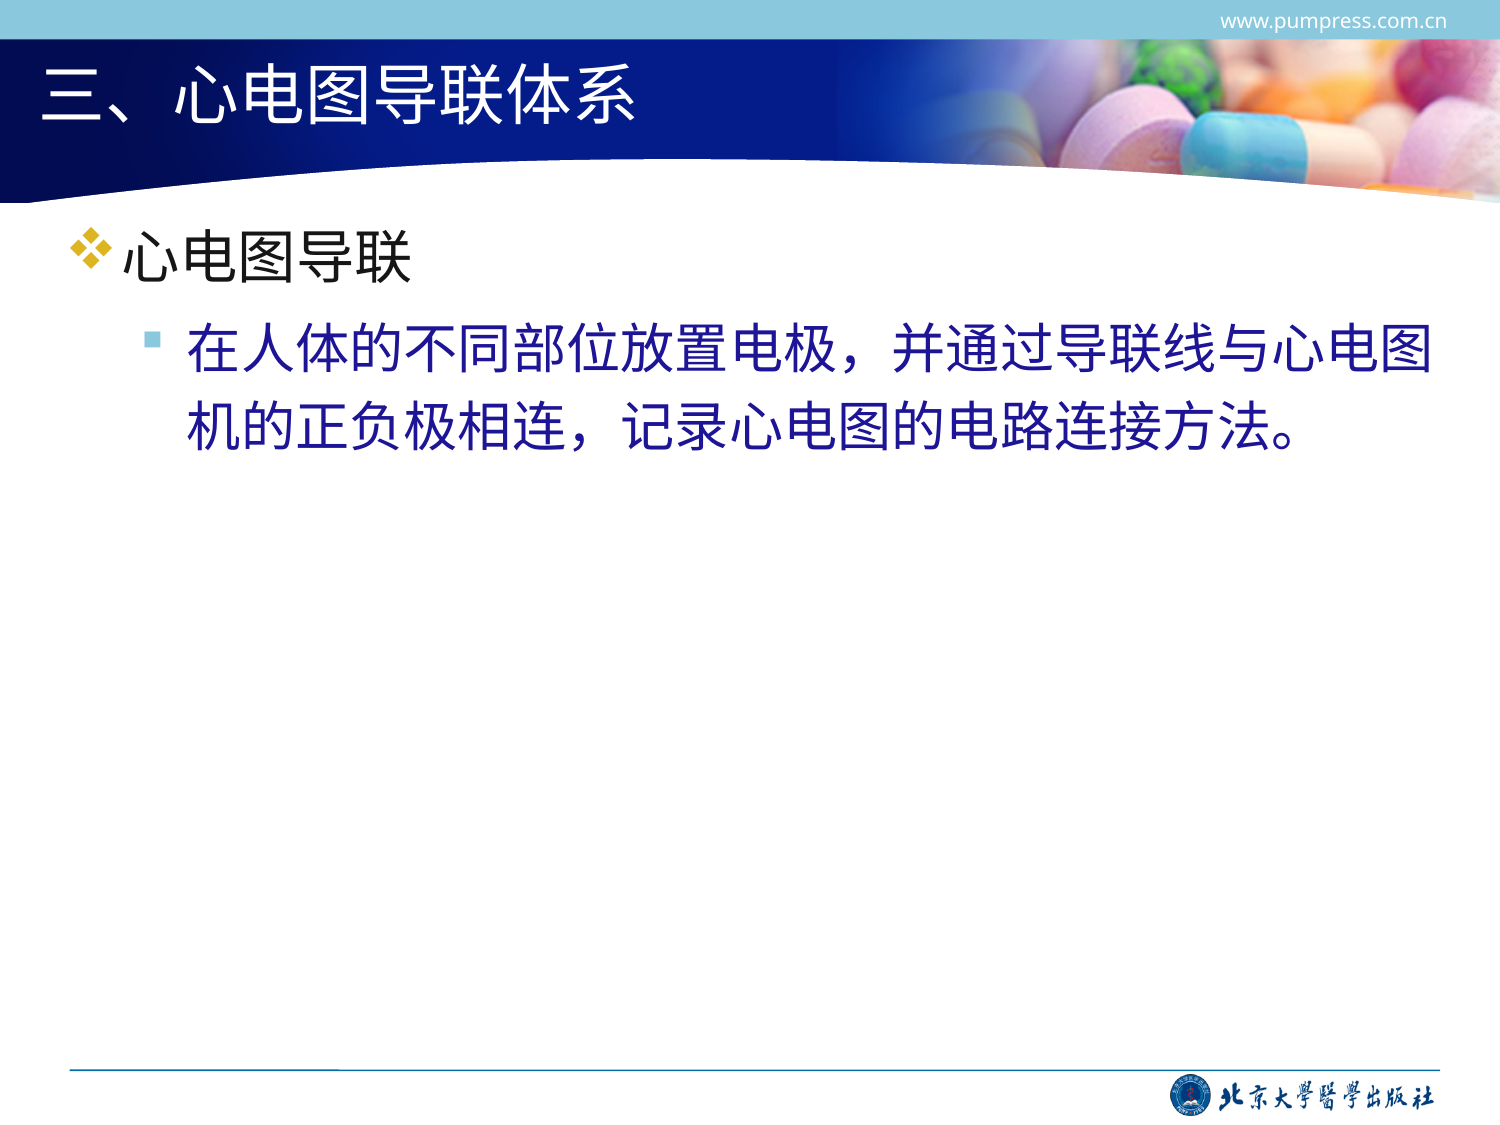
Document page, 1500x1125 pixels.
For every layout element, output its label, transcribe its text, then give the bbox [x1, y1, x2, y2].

list 心电图导联 在人体的不同部位放置电极，并通过导联线与心电图机的正负极相连，记录心电图的电路连接方法。 [49, 198, 1463, 1026]
slide_number www.pumpress.com.cn [1024, 0, 1463, 38]
title 三、心电图导联体系 [23, 46, 1349, 140]
picture [1170, 1074, 1436, 1118]
picture [0, 40, 1500, 203]
